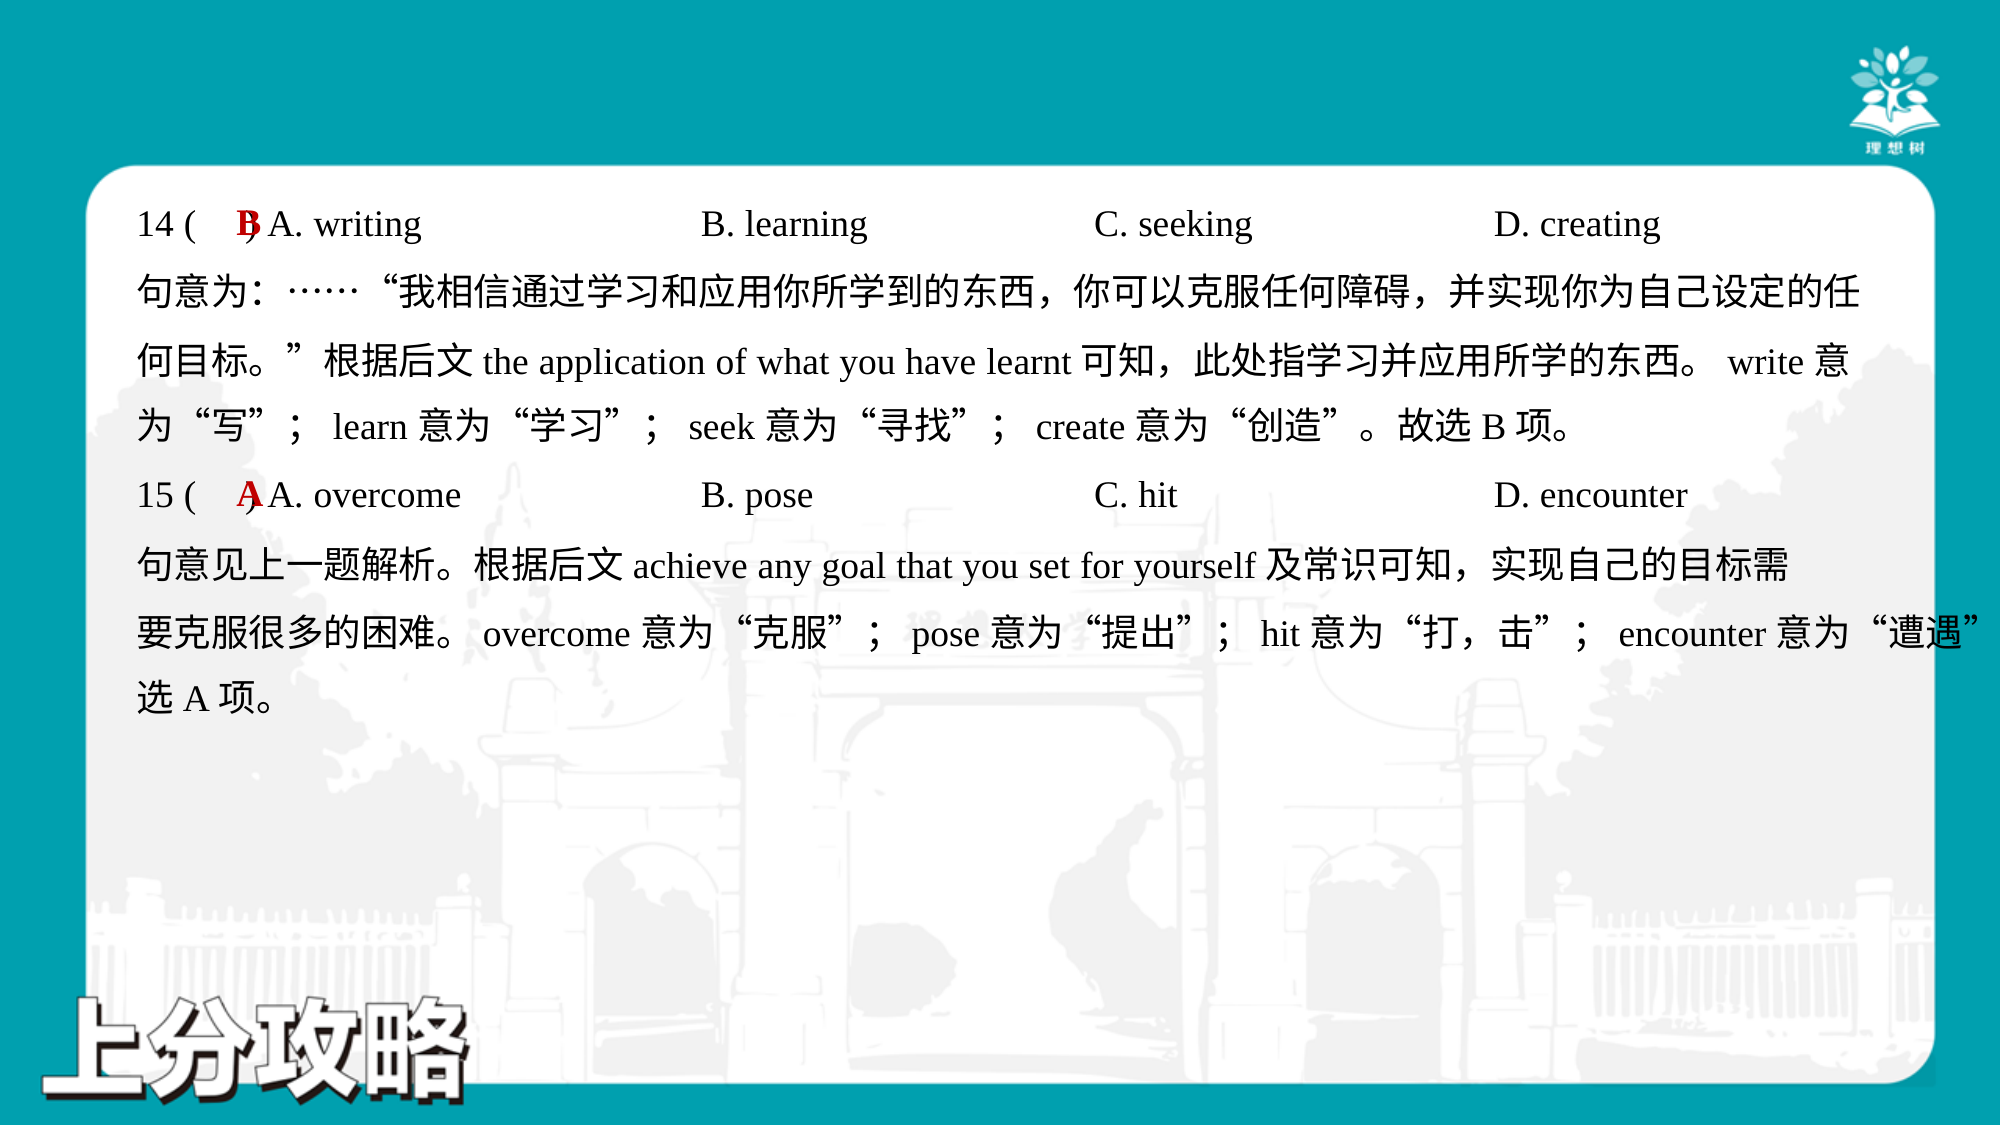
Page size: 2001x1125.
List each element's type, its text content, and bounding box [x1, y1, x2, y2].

text_box 15 ( ) A. overcome B. pose C. hit D. encounter [136, 447, 222, 507]
text_box 句意为：……“我相信通过学习和应用你所学到的东西，你可以克服任何障碍，并实现你为自己设定的任 何目标。”根据后文the application of what you have learnt可知，此处指学习并应用所学的东西。write意 为“写”；learn意为“学习”；seek意为“寻找”；create意为“创造”。故选B项。 [136, 244, 1865, 441]
text_box B [222, 176, 276, 236]
text_box 14 ( ) A. writing B. learning C. seeking D. creating [136, 176, 1865, 237]
picture [0, 0, 2000, 1125]
text_box 句意见上一题解析。根据后文achieve any goal that you set for yourself及常识可知，实现自己的目标需 要克服很多的困难。overcome意为“克服”；pose意为“提出”；hit意为“打，击”；encounter意为“遭遇”。故 选A项。 [136, 516, 1865, 713]
text_box A [222, 447, 278, 507]
text_box 15 ( ) A. overcome B. pose C. hit D. encounter [278, 447, 1865, 507]
